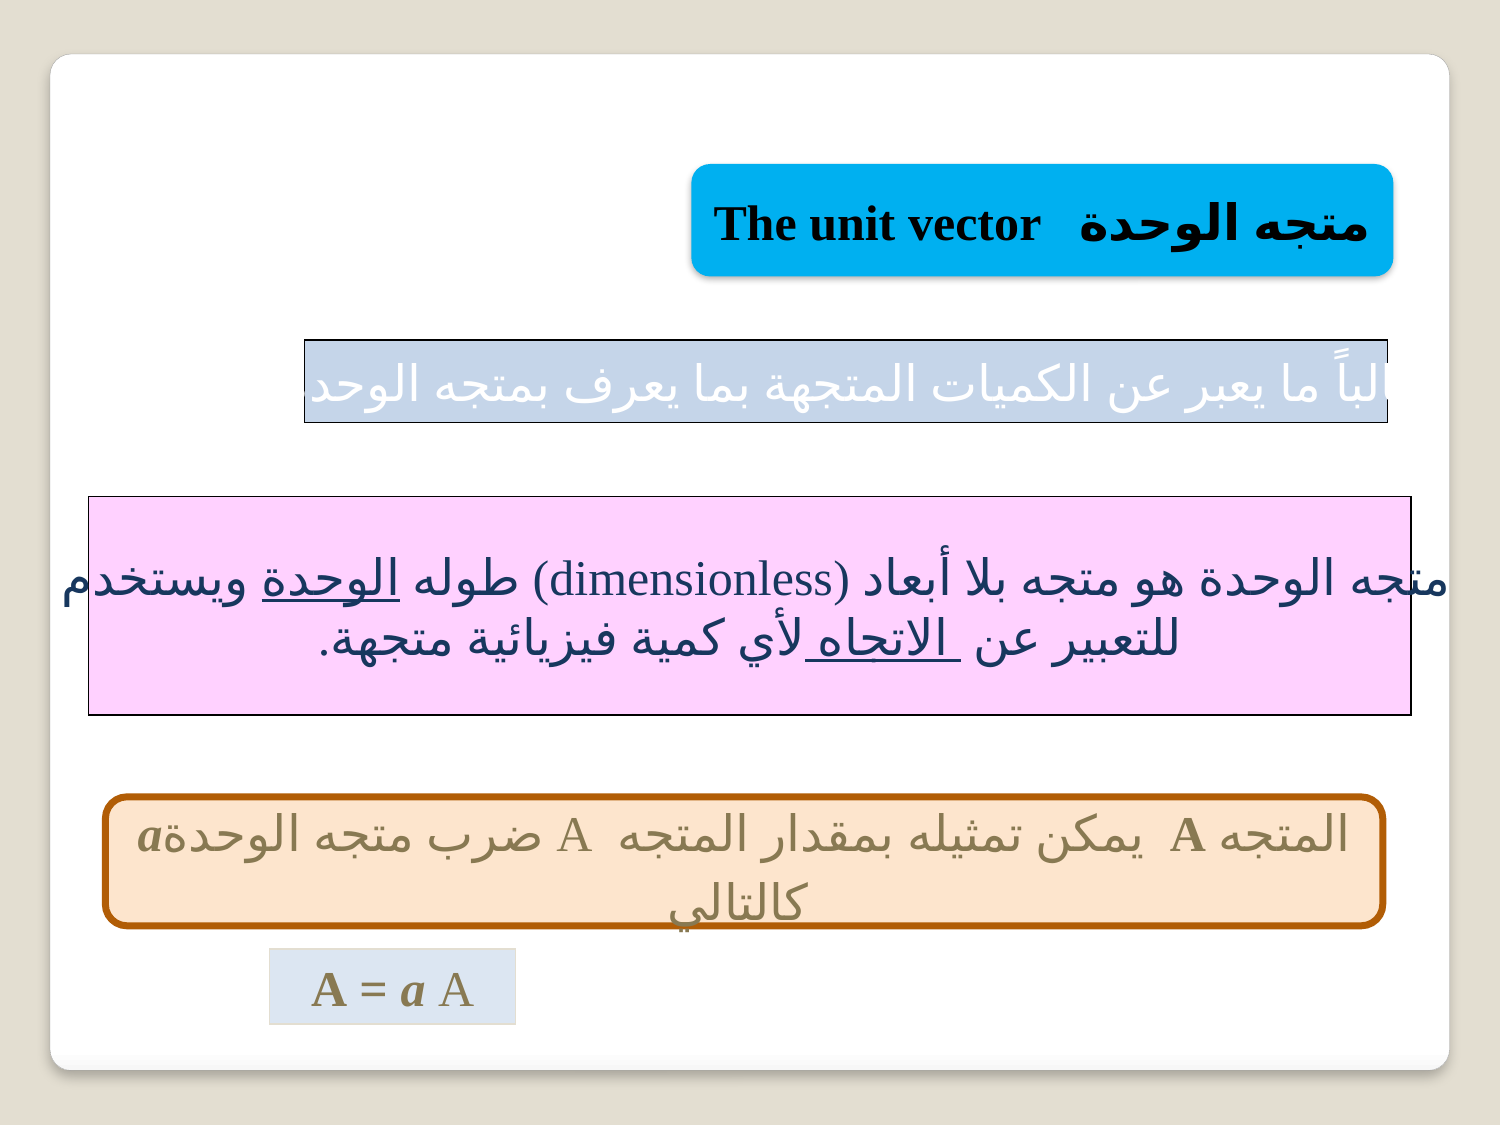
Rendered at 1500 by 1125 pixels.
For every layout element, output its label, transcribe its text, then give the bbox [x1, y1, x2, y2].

text_box متجه الوحدة هو متجه بلا أبعاد (dimensionless) طوله الوحدة ويستخدم للتعبير عن الاتجاه لأي كمية فيزيائية متجهة. [88, 496, 1412, 715]
text_box متجه الوحدة The unit vector [687, 160, 1397, 280]
text_box غالباً ما يعبر عن الكميات المتجهة بما يعرف بمتجه الوحدة. [304, 339, 1388, 423]
text_box المتجه A يمكن تمثيله بمقدار المتجه A ضرب متجه الوحدةa كالتالي [101, 793, 1387, 930]
text_box A = a A [269, 949, 516, 1024]
